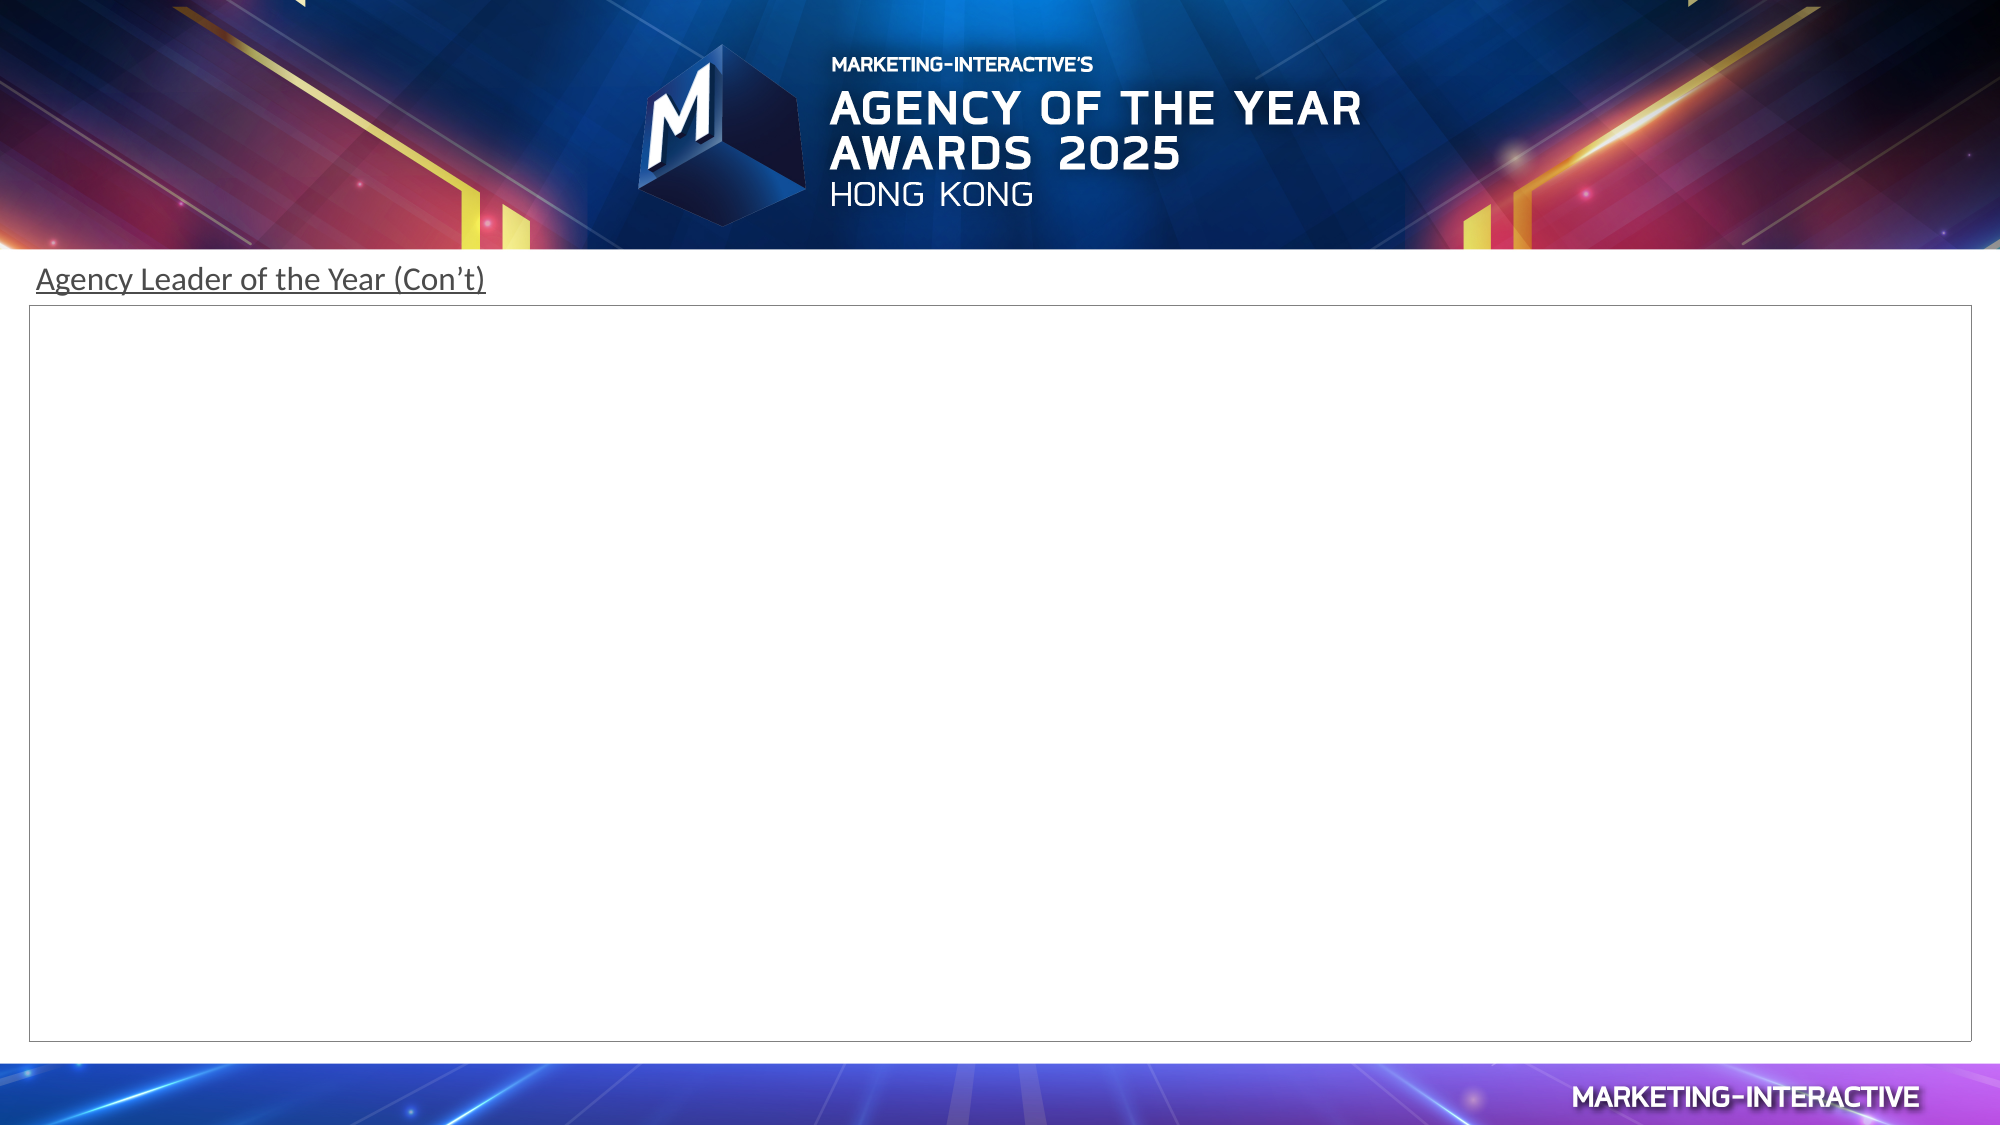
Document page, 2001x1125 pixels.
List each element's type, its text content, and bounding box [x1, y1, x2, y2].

text_box Agency Leader of the Year (Con’t) [21, 249, 931, 304]
picture [0, 0, 2000, 1125]
table_header [30, 306, 1971, 1041]
